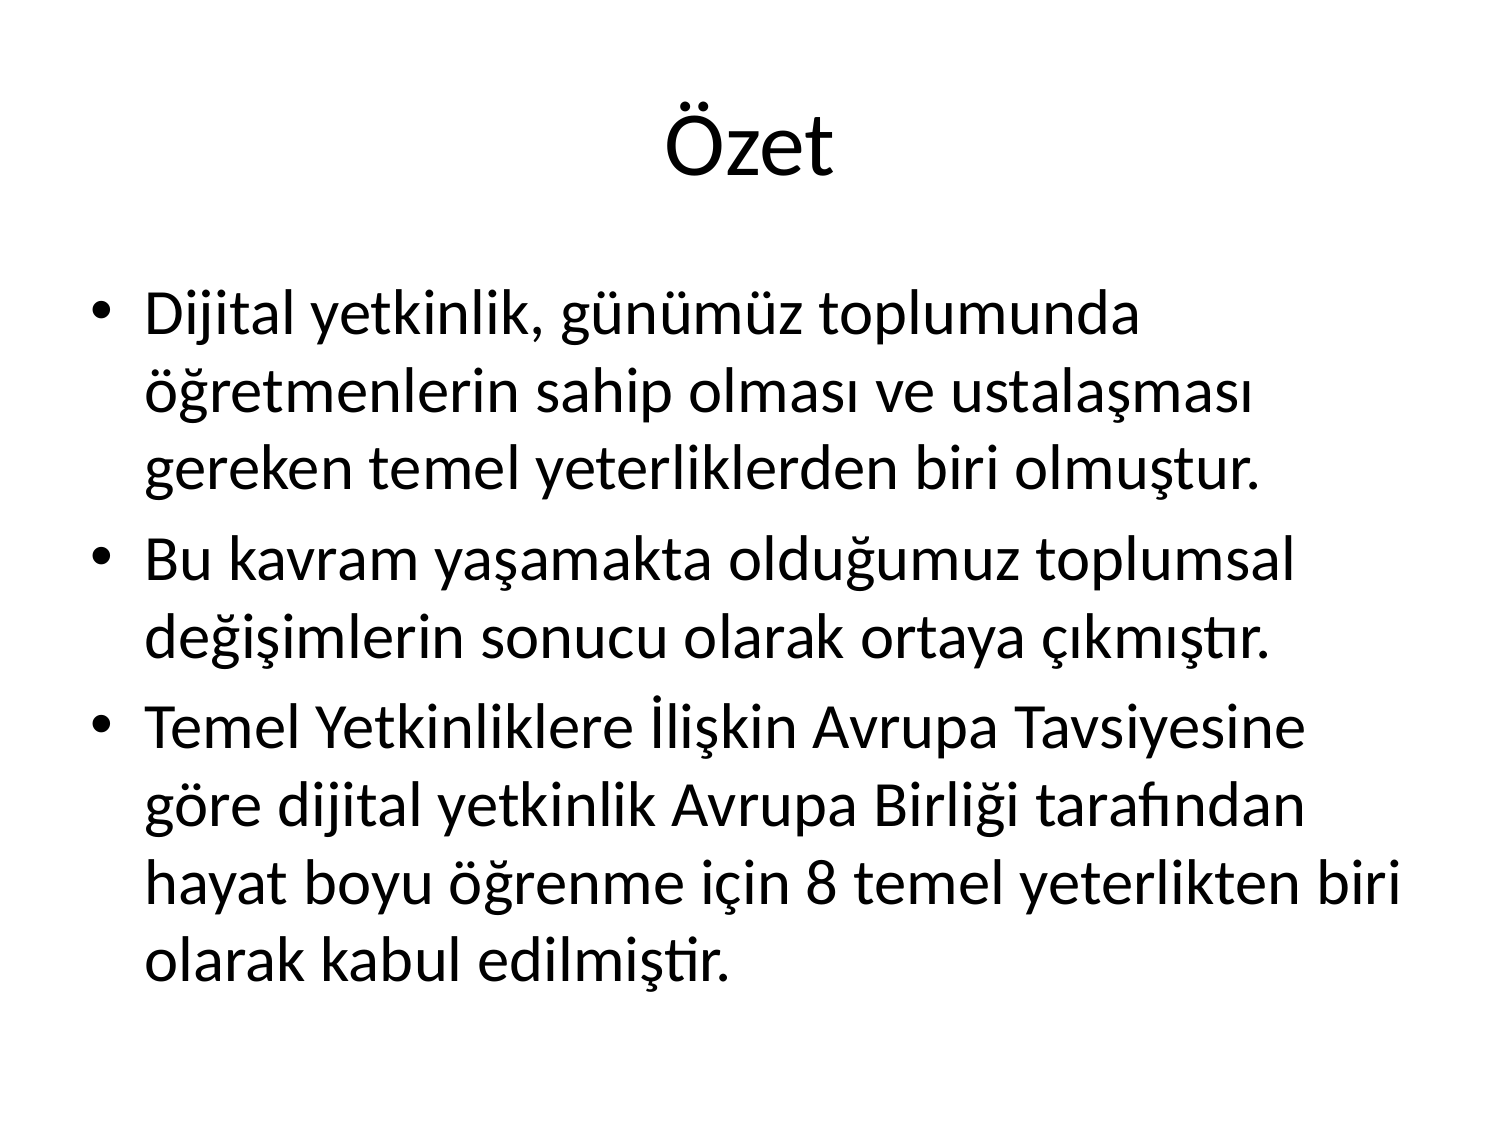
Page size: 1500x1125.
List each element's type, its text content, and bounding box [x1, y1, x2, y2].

list Dijital yetkinlik, günümüz toplumunda öğretmenlerin sahip olması ve ustalaşması gereken temel yeterliklerden biri olmuştur. Bu kavram yaşamakta olduğumuz toplumsal değişimlerin sonucu olarak ortaya çıkmıştır. Temel Yetkinliklere İlişkin Avrupa Tavsiyesine göre dijital yetkinlik Avrupa Birliği tarafından hayat boyu öğrenme için 8 temel yeterlikten biri olarak kabul edilmiştir. [75, 262, 1425, 1005]
title Özet [75, 45, 1425, 233]
